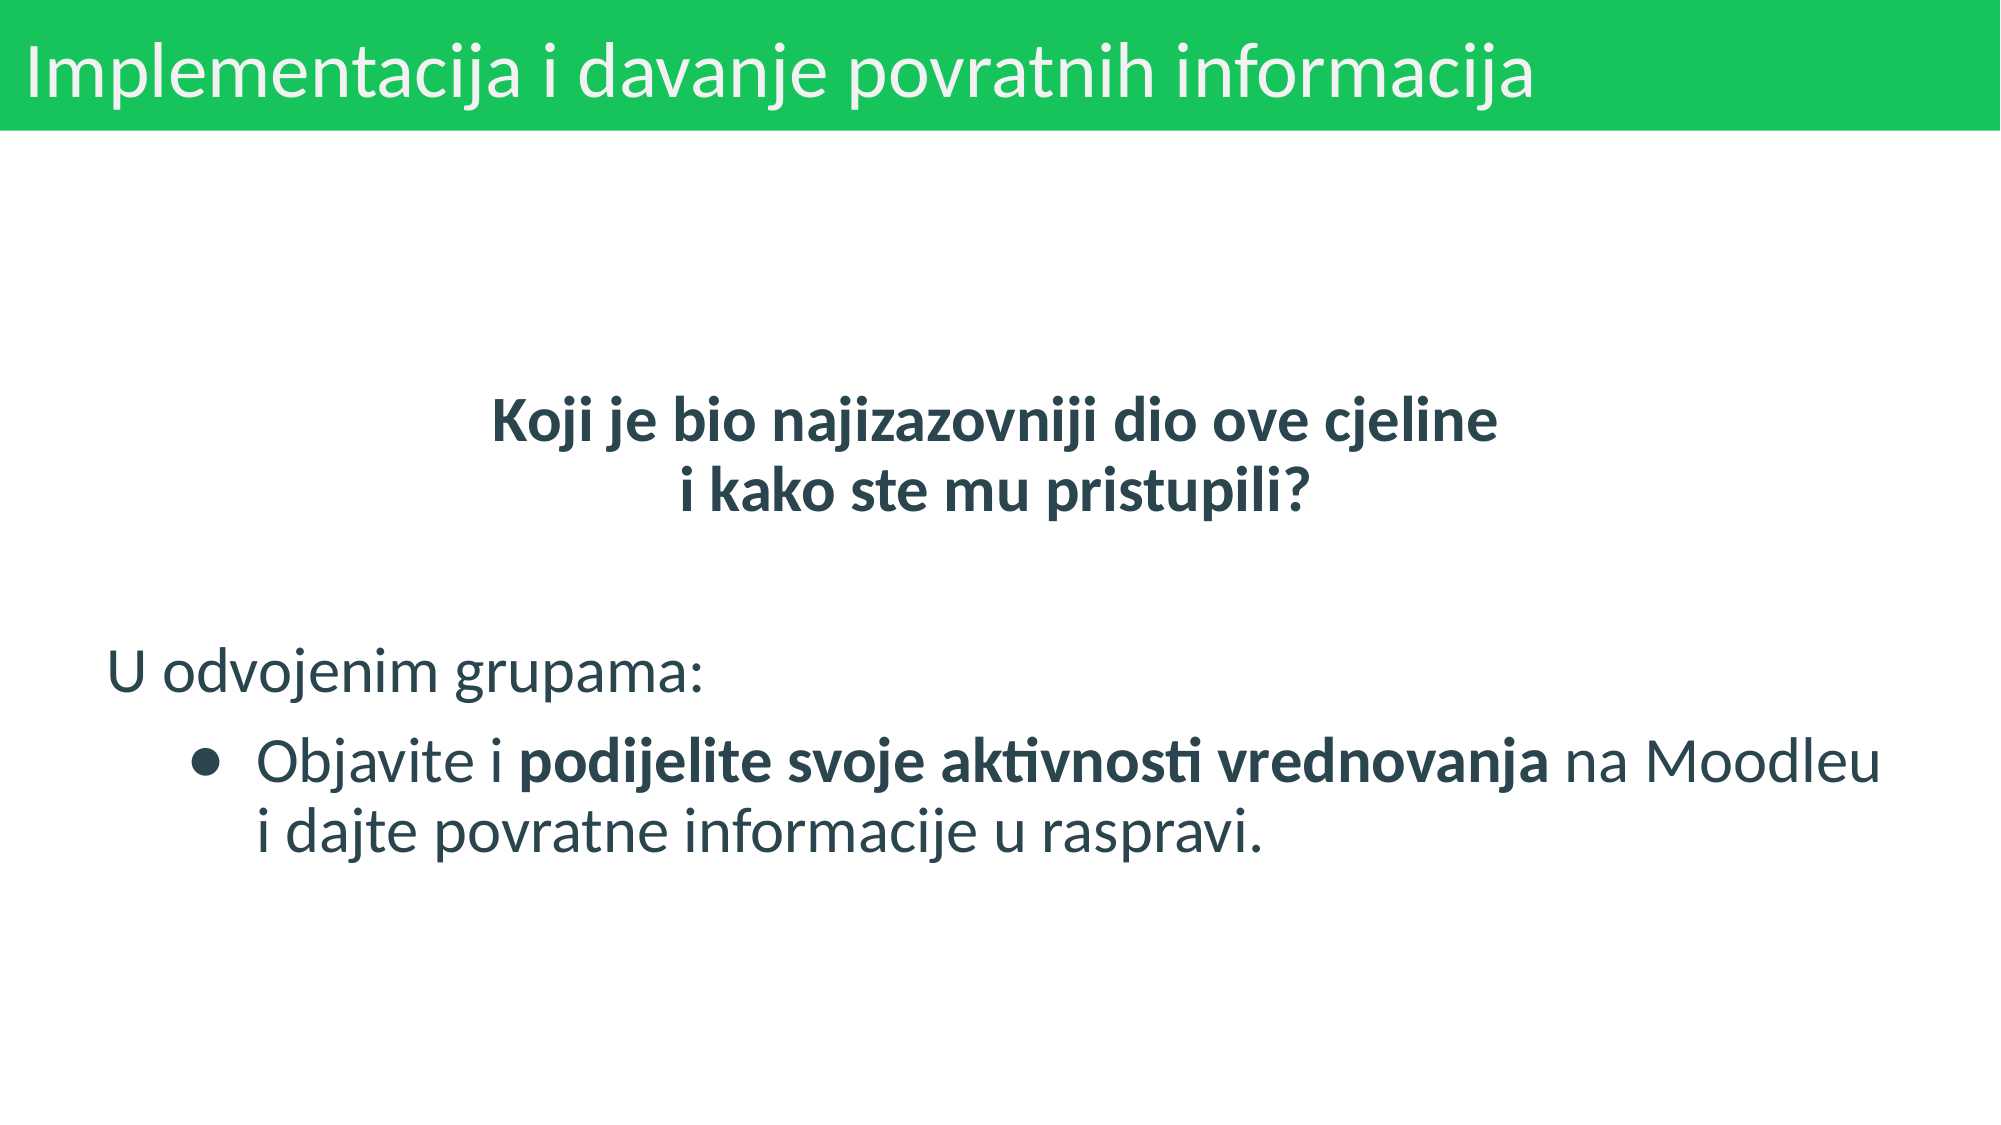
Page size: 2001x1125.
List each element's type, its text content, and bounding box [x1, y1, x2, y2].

list Koji je bio najizazovniji dio ove cjeline i kako ste mu pristupili? U odvojenim grupama: Objavite i podijelite svoje aktivnosti vrednovanja na Moodleu i dajte povratne informacije u raspravi. [16, 144, 1976, 1108]
title Implementacija i davanje povratnih informacija [16, 13, 1976, 131]
